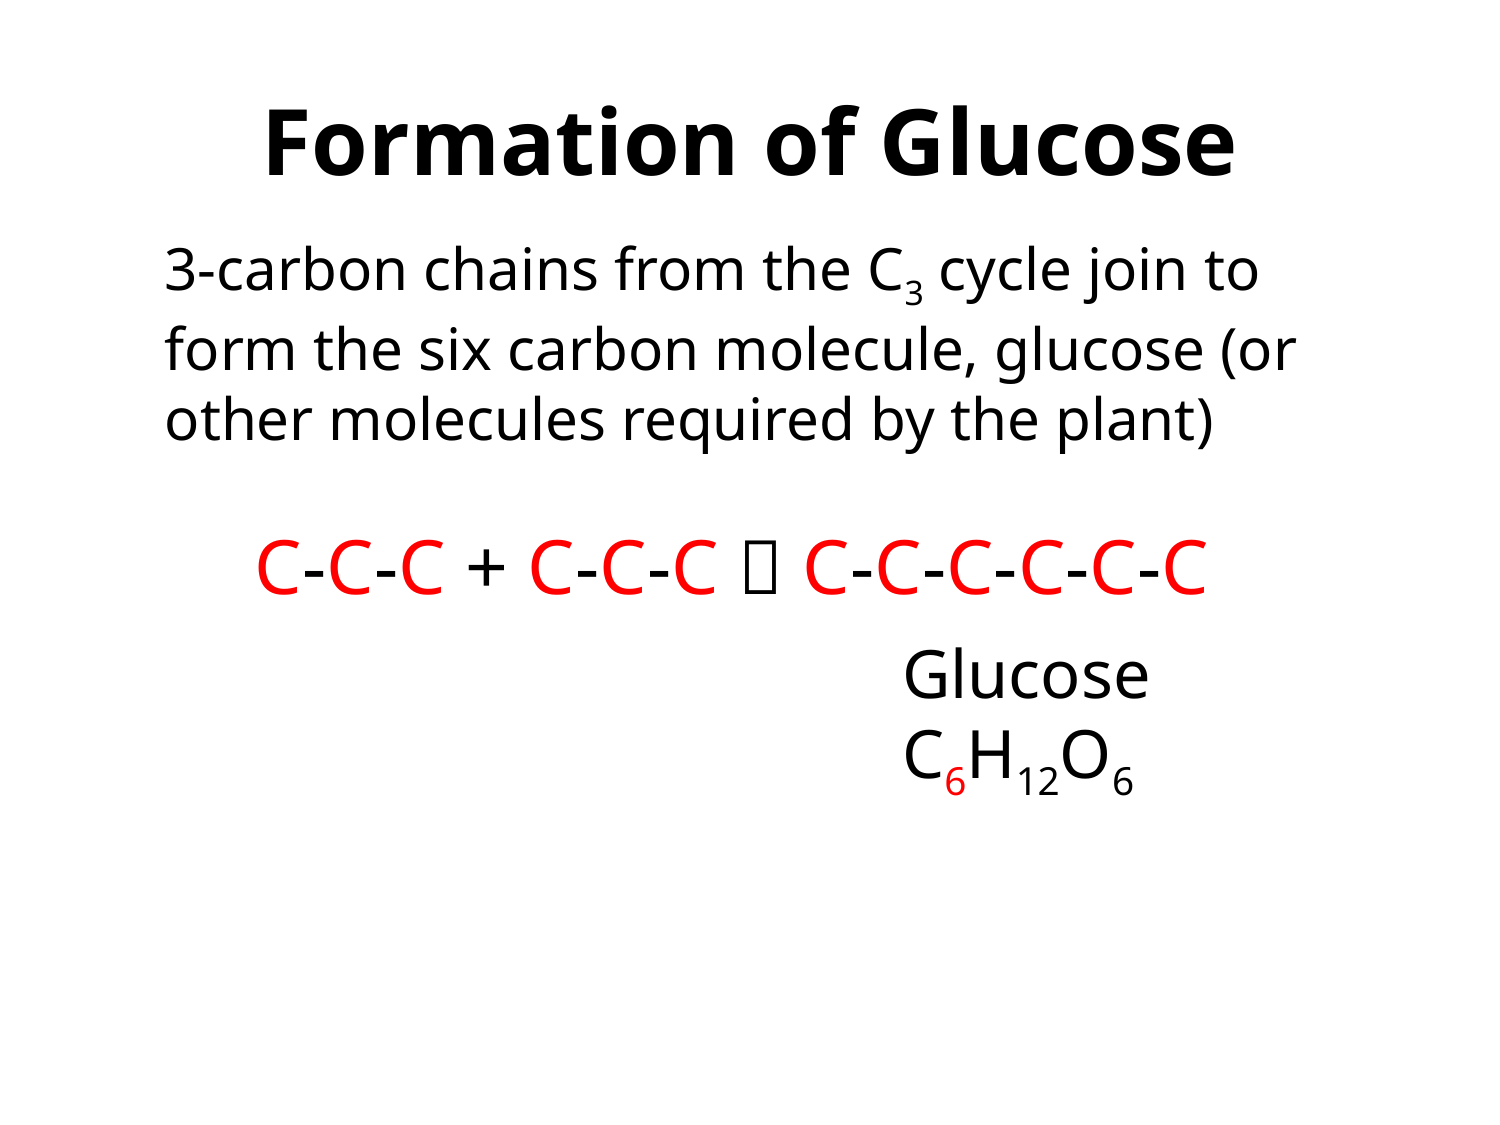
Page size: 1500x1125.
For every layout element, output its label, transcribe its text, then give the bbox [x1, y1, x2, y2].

title Formation of Glucose [74, 44, 1426, 233]
text_box 3-carbon chains from the C3 cycle join to form the six carbon molecule, glucose (or other molecules required by the plant) [150, 224, 1388, 460]
text_box Glucose C6H12O6 [887, 624, 1167, 811]
text_box C-C-C + C-C-C  C-C-C-C-C-C [240, 512, 1225, 618]
